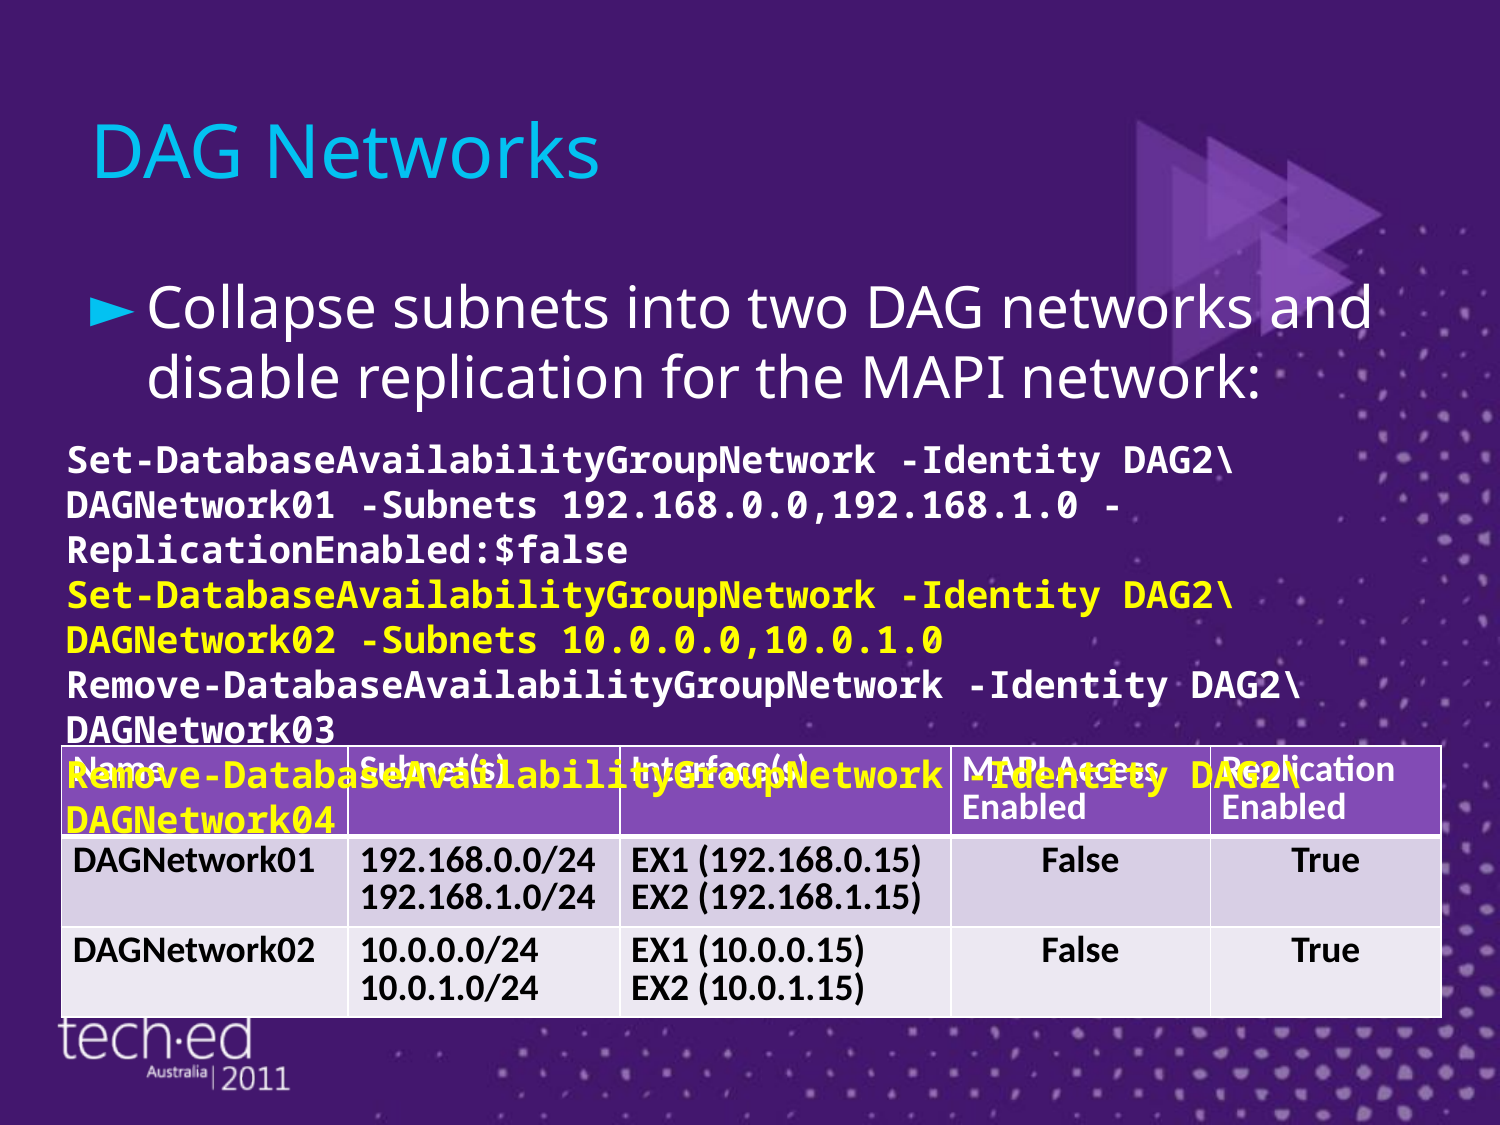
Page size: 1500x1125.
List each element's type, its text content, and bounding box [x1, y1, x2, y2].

table_cell False [952, 928, 1210, 1016]
table_cell 10.0.0.0/24 10.0.1.0/24 [349, 928, 619, 1016]
table_cell True [1211, 928, 1440, 1016]
list Collapse subnets into two DAG networks and disable replication for the MAPI network: [75, 262, 1425, 428]
text_box Set-DatabaseAvailabilityGroupNetwork -Identity DAG2\DAGNetwork01 -Subnets 192.168.0.0,192.168.1.0 -ReplicationEnabled:$false Set-DatabaseAvailabilityGroupNetwork -Identity DAG2\DAGNetwork02 -Subnets 10.0.0.0,10.0.1.0 Remove-DatabaseAvailabilityGroupNetwork -Identity DAG2\DAGNetwork03 Remove-DatabaseAvailabilityGroupNetwork -Identity DAG2\DAGNetwork04 [51, 428, 1495, 848]
table_cell 192.168.0.0/24 192.168.1.0/24 [349, 848, 619, 926]
table_cell DAGNetwork02 [62, 928, 347, 1016]
title DAG Networks [75, 54, 1425, 243]
table_cell EX1 (192.168.0.15) EX2 (192.168.1.15) [621, 848, 950, 926]
picture [0, 0, 1500, 1125]
table_cell True [1211, 848, 1440, 926]
table_cell DAGNetwork01 [62, 848, 347, 926]
table_cell False [952, 848, 1210, 926]
table_cell EX1 (10.0.0.15) EX2 (10.0.1.15) [621, 928, 950, 1016]
